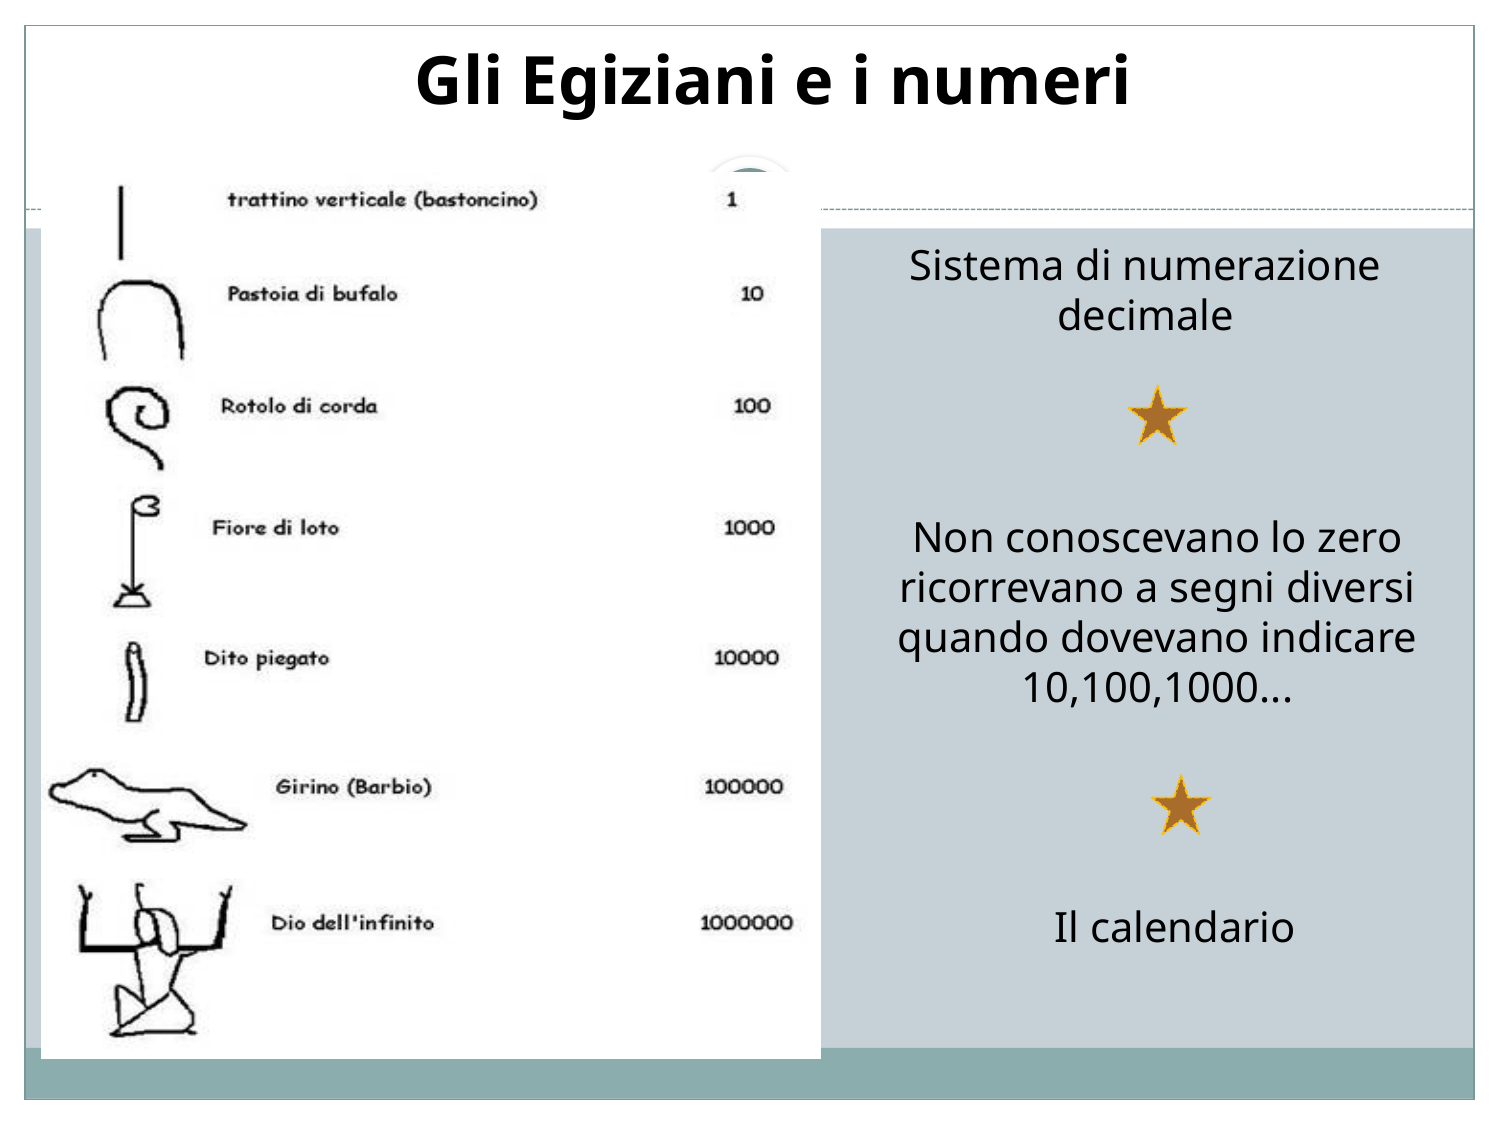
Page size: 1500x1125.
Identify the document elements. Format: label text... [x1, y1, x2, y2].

text_box Gli Egiziani e i numeri [400, 30, 1148, 126]
text_box Non conoscevano lo zero ricorrevano a segni diversi quando dovevano indicare 10,100,1000... [879, 503, 1436, 719]
text_box Sistema di numerazione decimale [832, 231, 1459, 347]
text_box Il calendario [1039, 893, 1311, 958]
text_box [1127, 384, 1188, 446]
text_box [1150, 774, 1212, 835]
picture [41, 172, 822, 1059]
